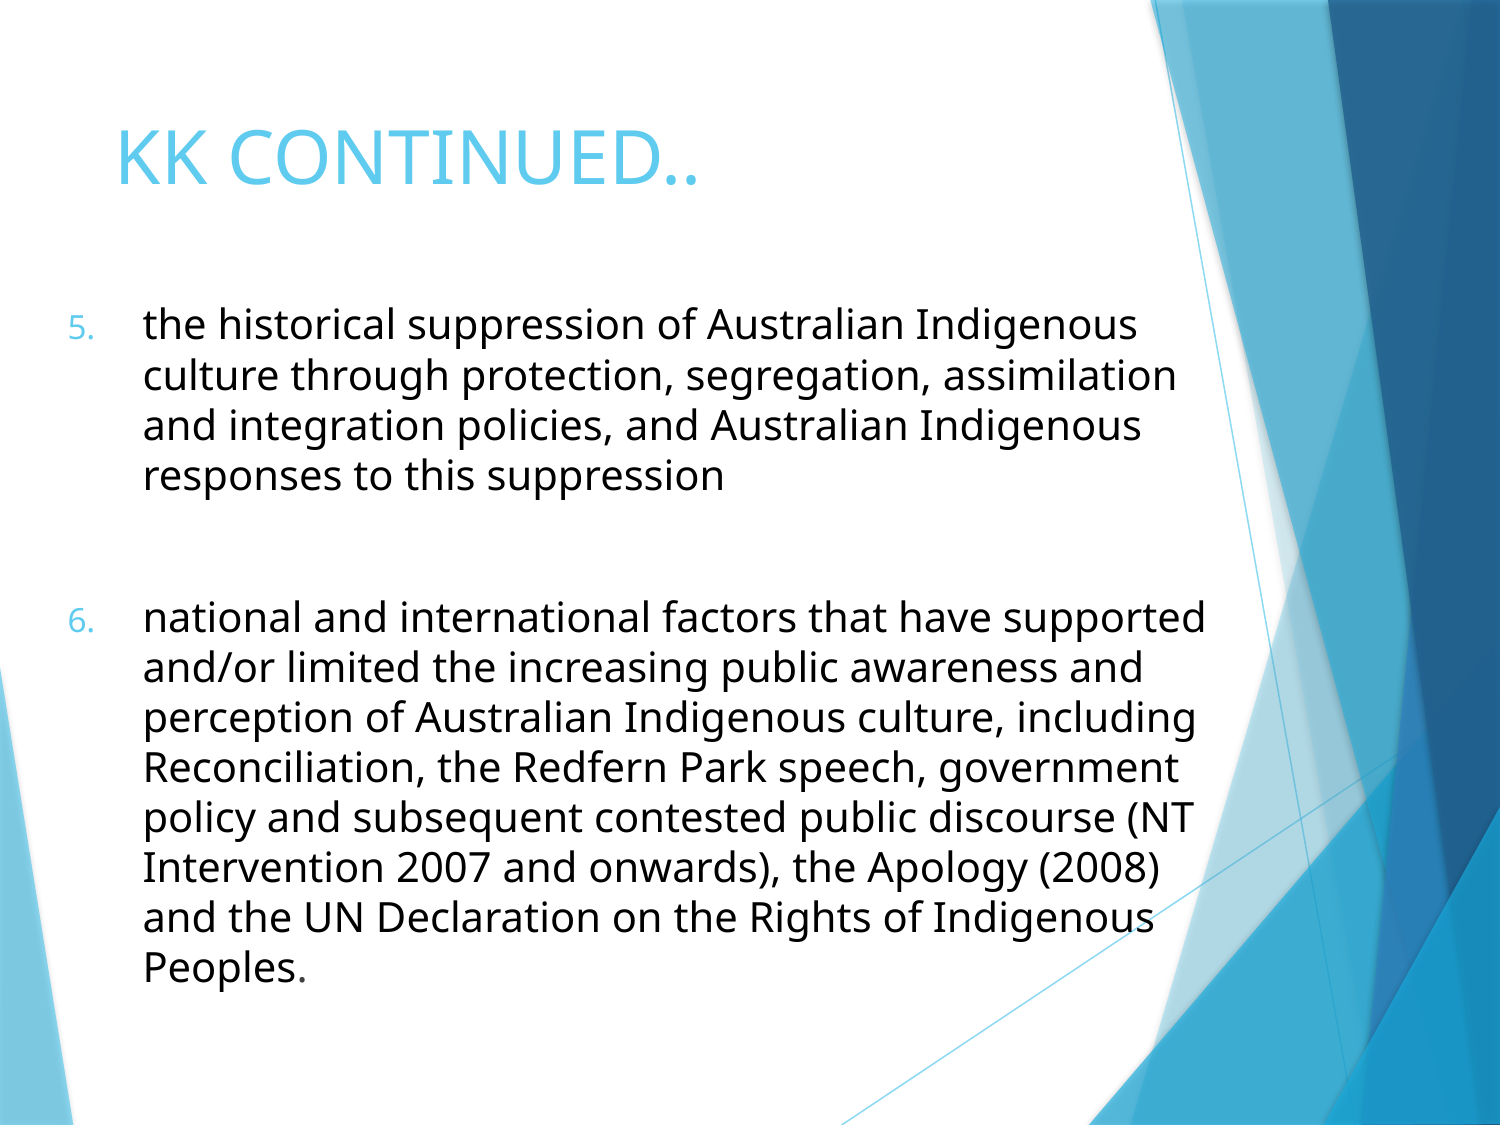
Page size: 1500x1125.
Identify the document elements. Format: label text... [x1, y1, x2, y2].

list the historical suppression of Australian Indigenous culture through protection, segregation, assimilation and integration policies, and Australian Indigenous responses to this suppression national and international factors that have supported and/or limited the increasing public awareness and perception of Australian Indigenous culture, including Reconciliation, the Redfern Park speech, government policy and subsequent contested public discourse (NT Intervention 2007 and onwards), the Apology (2008) and the UN Declaration on the Rights of Indigenous Peoples. [41, 290, 1247, 1094]
title KK CONTINUED.. [99, 101, 1142, 290]
